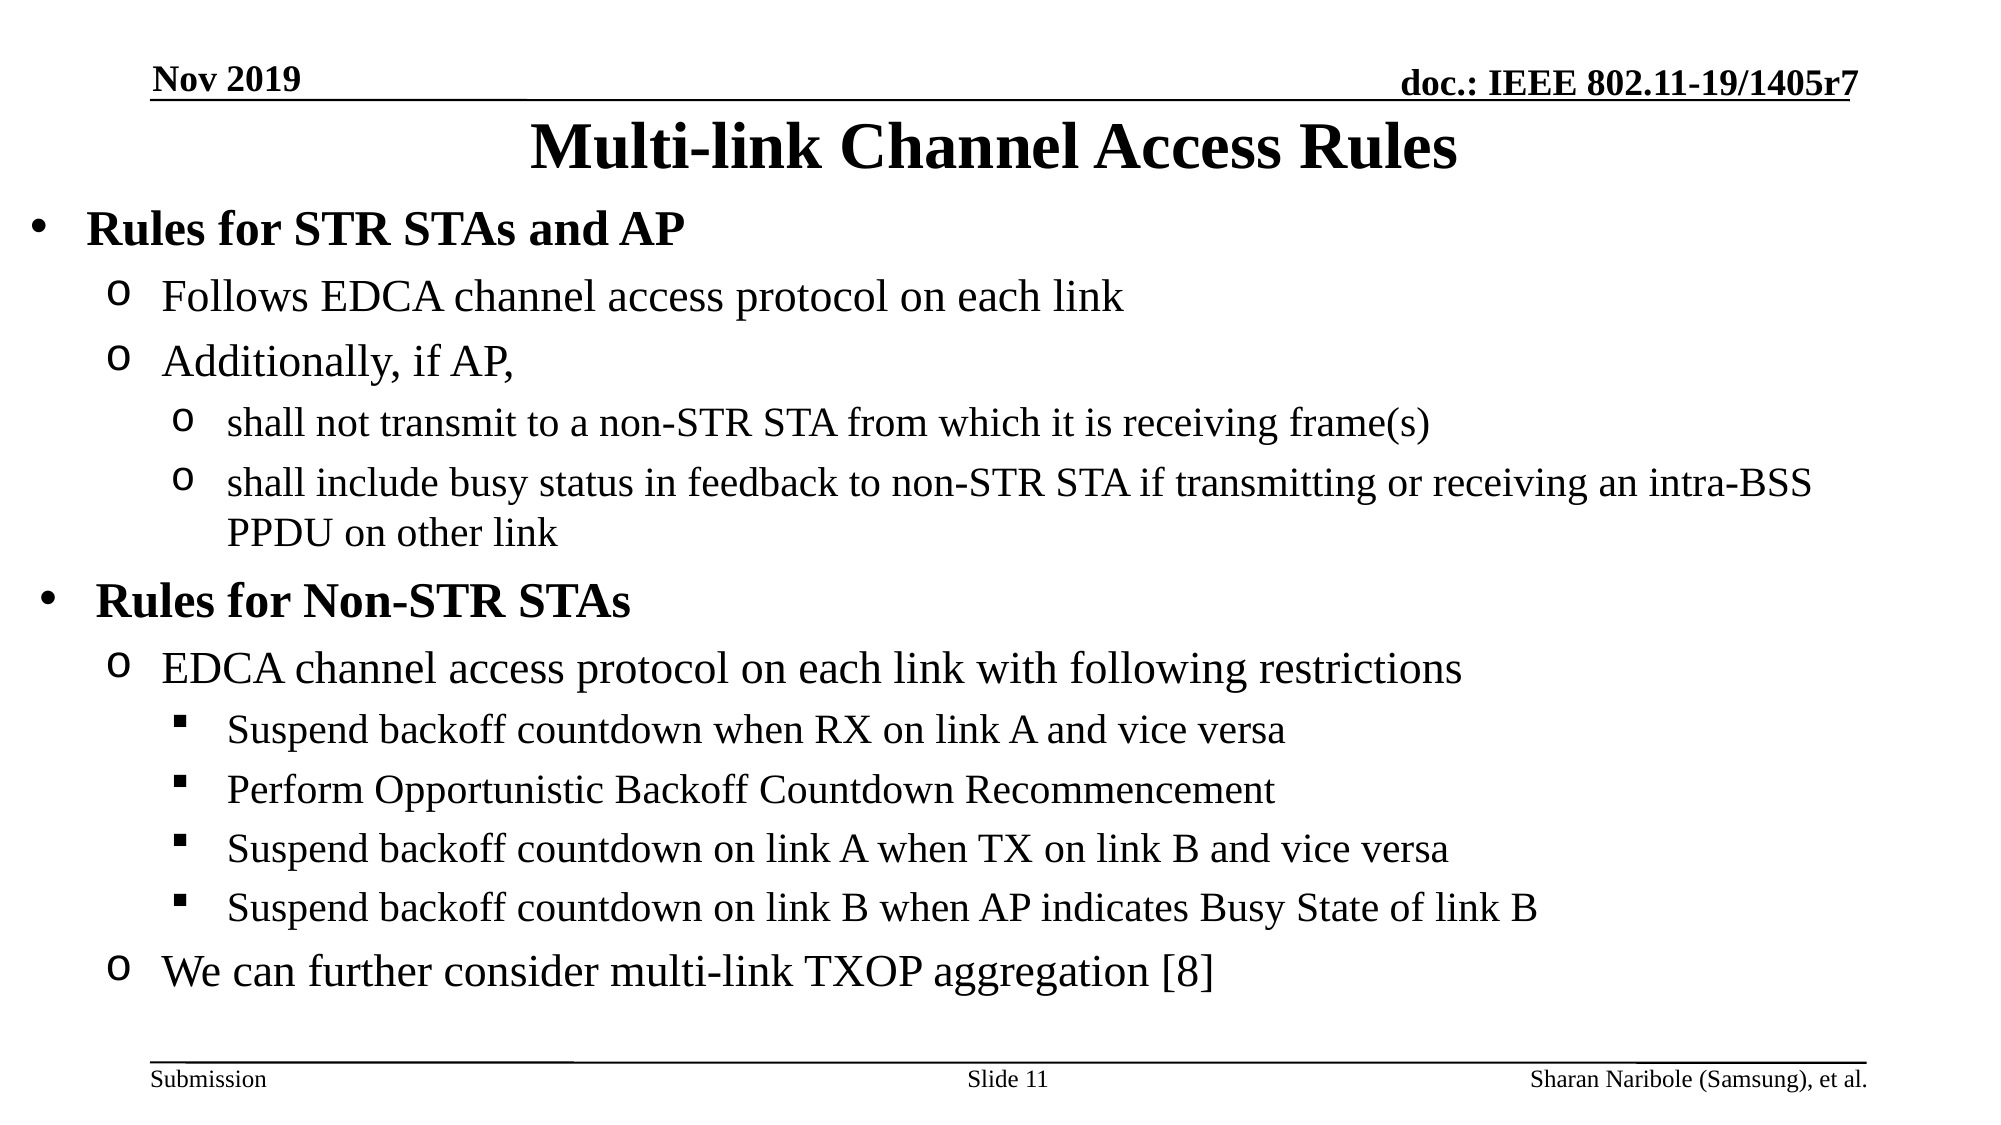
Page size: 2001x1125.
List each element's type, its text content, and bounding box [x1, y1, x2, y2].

slide_number Slide 11 [950, 1061, 1067, 1123]
title Multi-link Channel Access Rules [145, 54, 1846, 187]
list Rules for STR STAs and AP Follows EDCA channel access protocol on each link Additionally, if AP, shall not transmit to a non-STR STA from which it is receiving frame(s) shall include busy status in feedback to non-STR STA if transmitting or receiving an intra-BSS PPDU on other link Rules for Non-STR STAs EDCA channel access protocol on each link with following restrictions Suspend backoff countdown when RX on link A and vice versa Perform Opportunistic Backoff Countdown Recommencement Suspend backoff countdown on link A when TX on link B and vice versa Suspend backoff countdown on link B when AP indicates Busy State of link B We can further consider multi-link TXOP aggregation [8] [14, 187, 1913, 338]
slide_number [152, 54, 563, 100]
footer Sharan Naribole (Samsung), et al. [1171, 1061, 1869, 1093]
